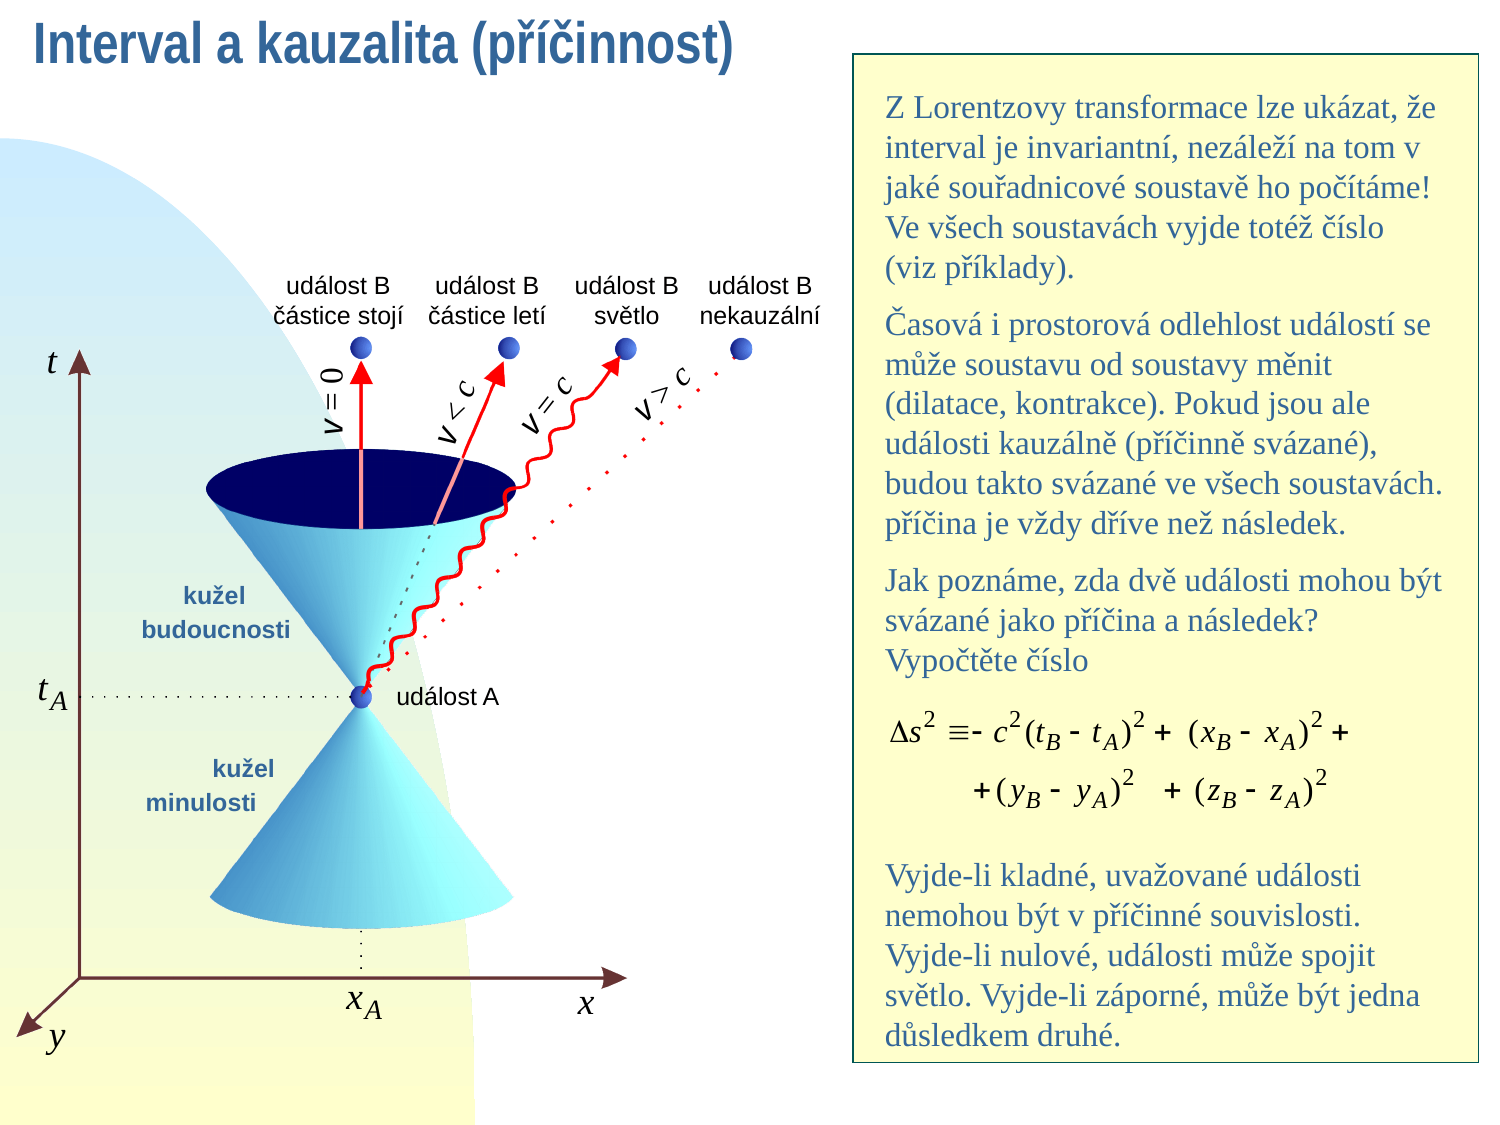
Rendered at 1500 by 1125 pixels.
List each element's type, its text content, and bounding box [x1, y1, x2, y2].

text_box [852, 53, 1479, 1063]
text_box Vyjde-li kladné, uvažované události nemohou být v příčinné souvislosti. Vyjde-li nulové, události může spojit světlo. Vyjde-li záporné, může být jedna důsledkem druhé. [870, 845, 1472, 1060]
text_box Z Lorentzovy transformace lze ukázat, že interval je invariantní, nezáleží na tom v jaké souřadnicové soustavě ho počítáme! Ve všech soustavách vyjde totéž číslo (viz příklady). Časová i prostorová odlehlost událostí se může soustavu od soustavy měnit (dilatace, kontrakce). Pokud jsou ale události kauzálně (příčinně svázané), budou takto svázané ve všech soustavách. příčina je vždy dříve než následek. Jak poznáme, zda dvě události mohou být svázané jako příčina a následek? Vypočtěte číslo [870, 99, 1472, 686]
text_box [884, 702, 1355, 816]
text_box Interval a kauzalita (příčinnost) [18, 0, 1473, 99]
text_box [15, 262, 836, 1063]
